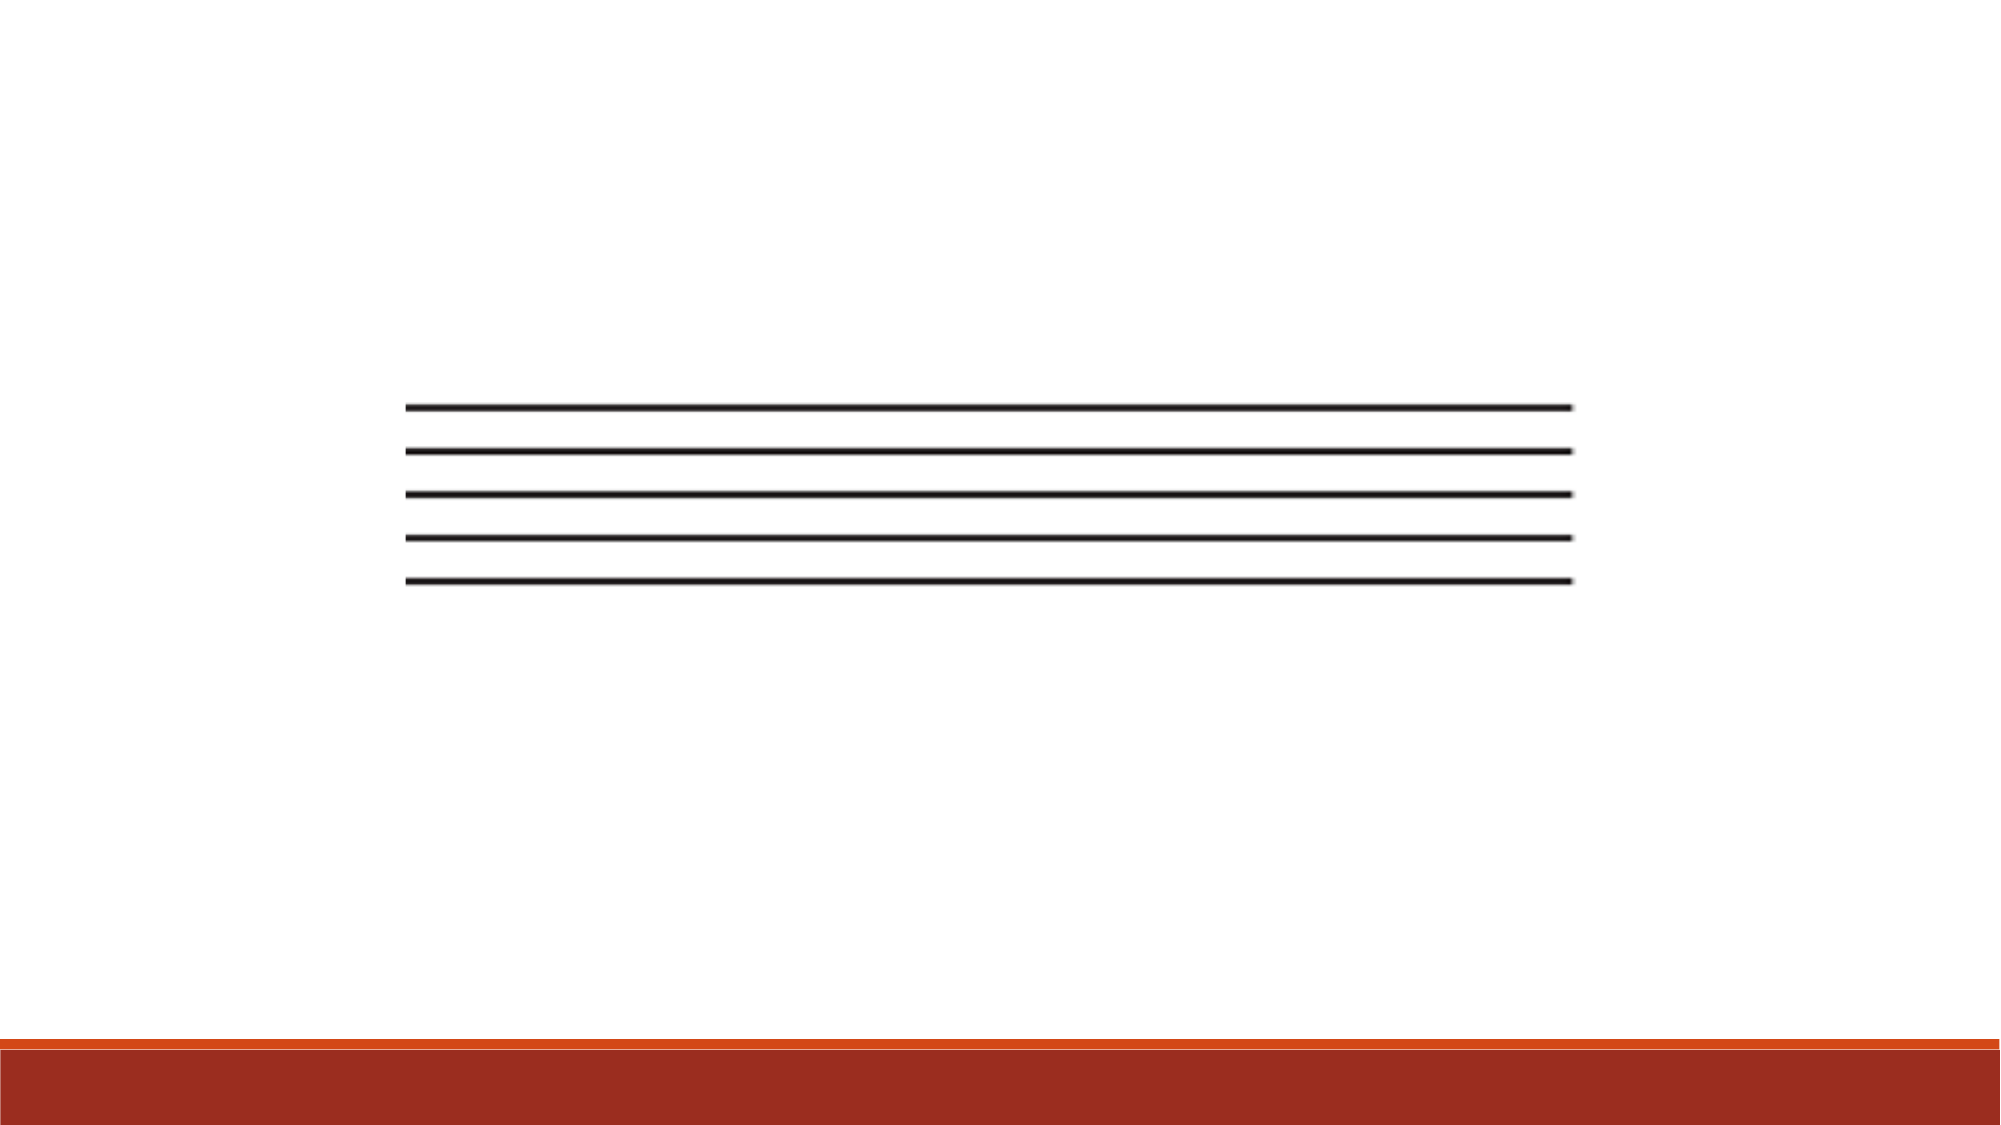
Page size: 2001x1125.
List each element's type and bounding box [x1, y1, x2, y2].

picture [405, 257, 1583, 700]
